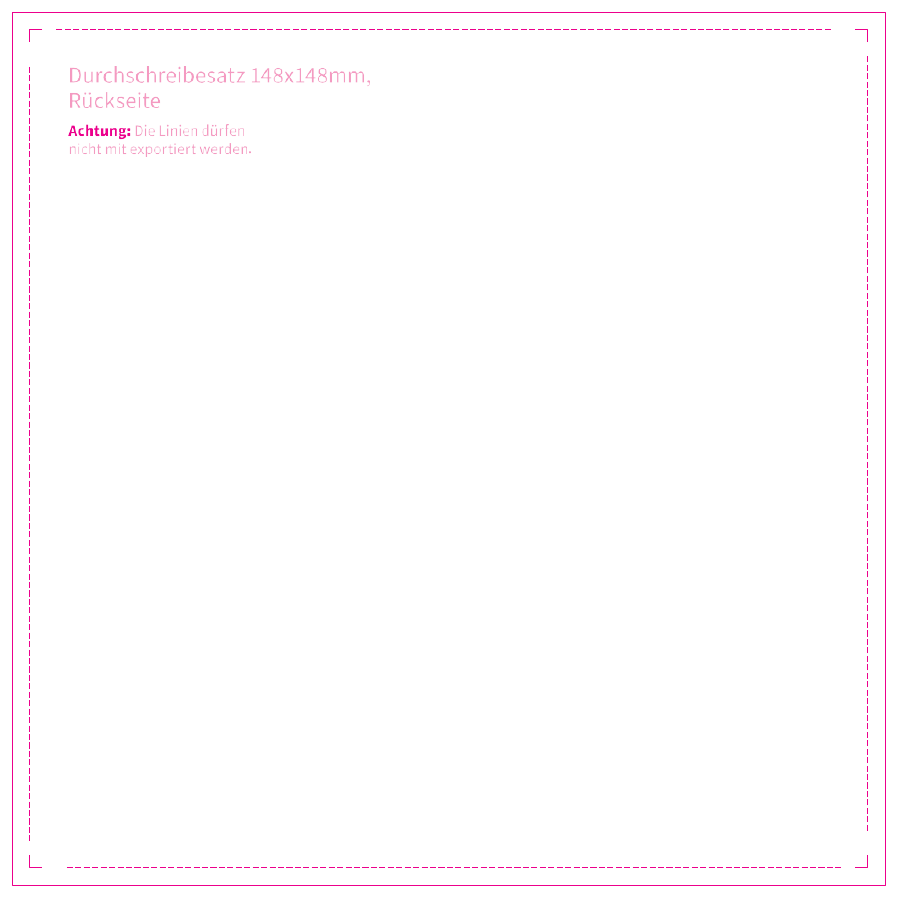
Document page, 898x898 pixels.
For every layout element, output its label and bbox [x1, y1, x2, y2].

text_box [11, 11, 887, 887]
